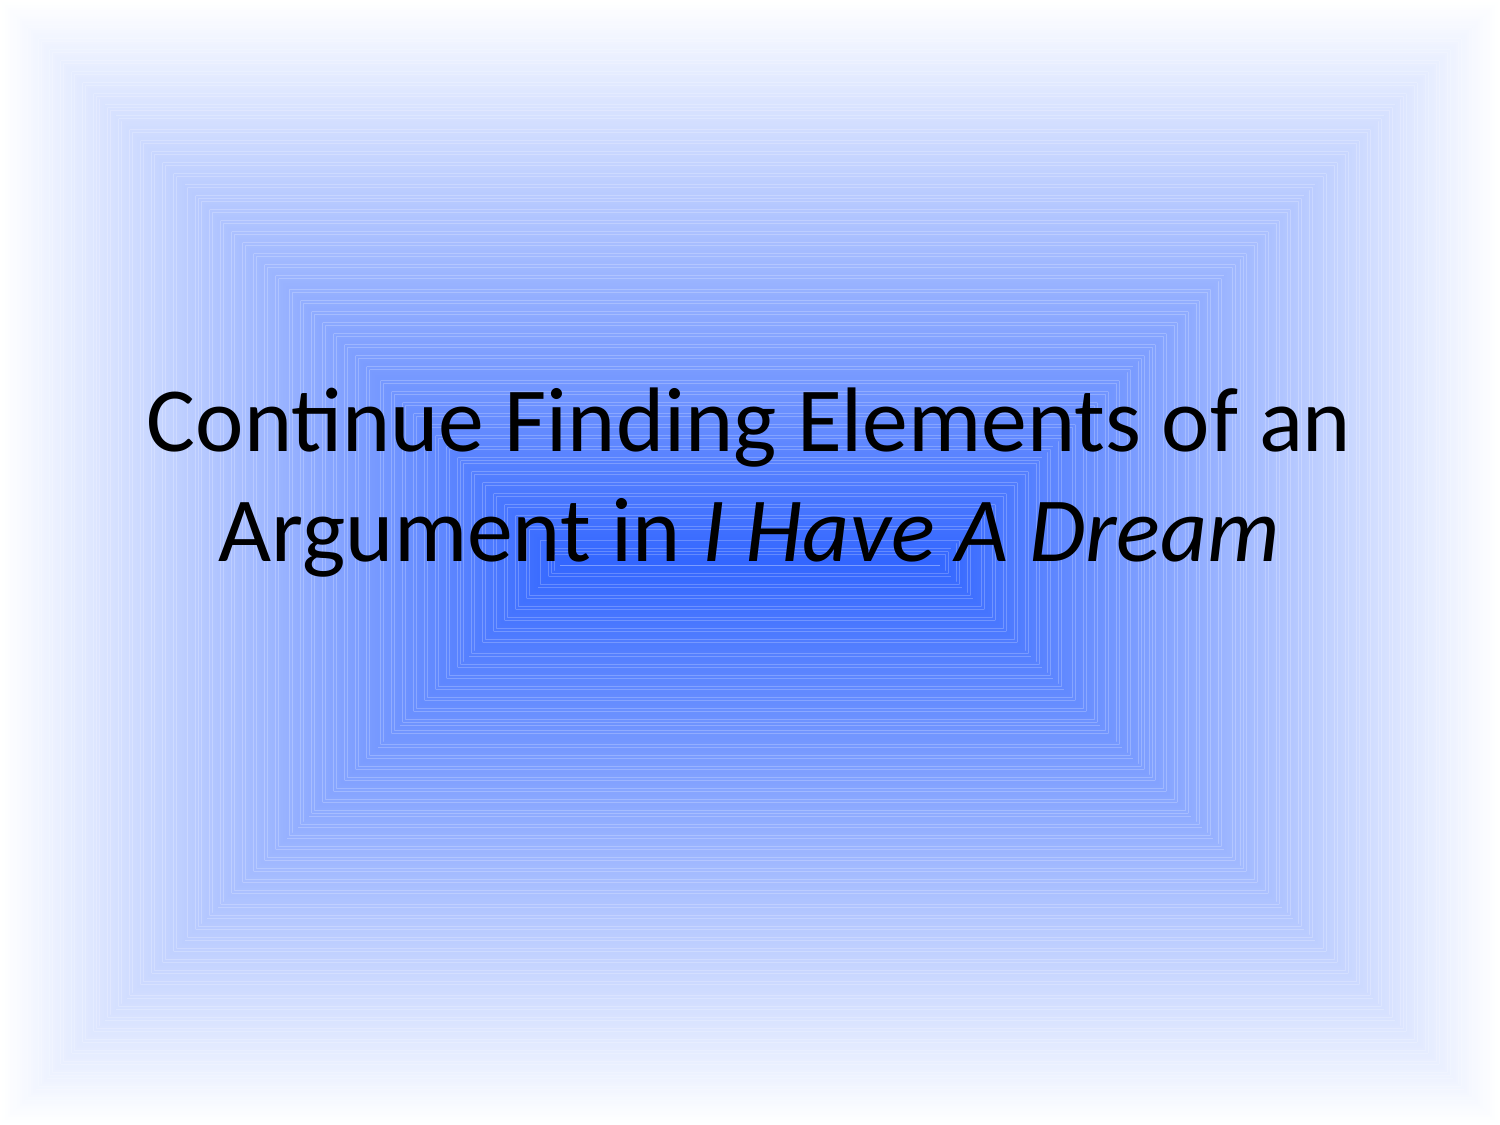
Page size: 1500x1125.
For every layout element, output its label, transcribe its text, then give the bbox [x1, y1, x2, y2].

title Continue Finding Elements of an Argument in I Have A Dream [112, 349, 1388, 591]
